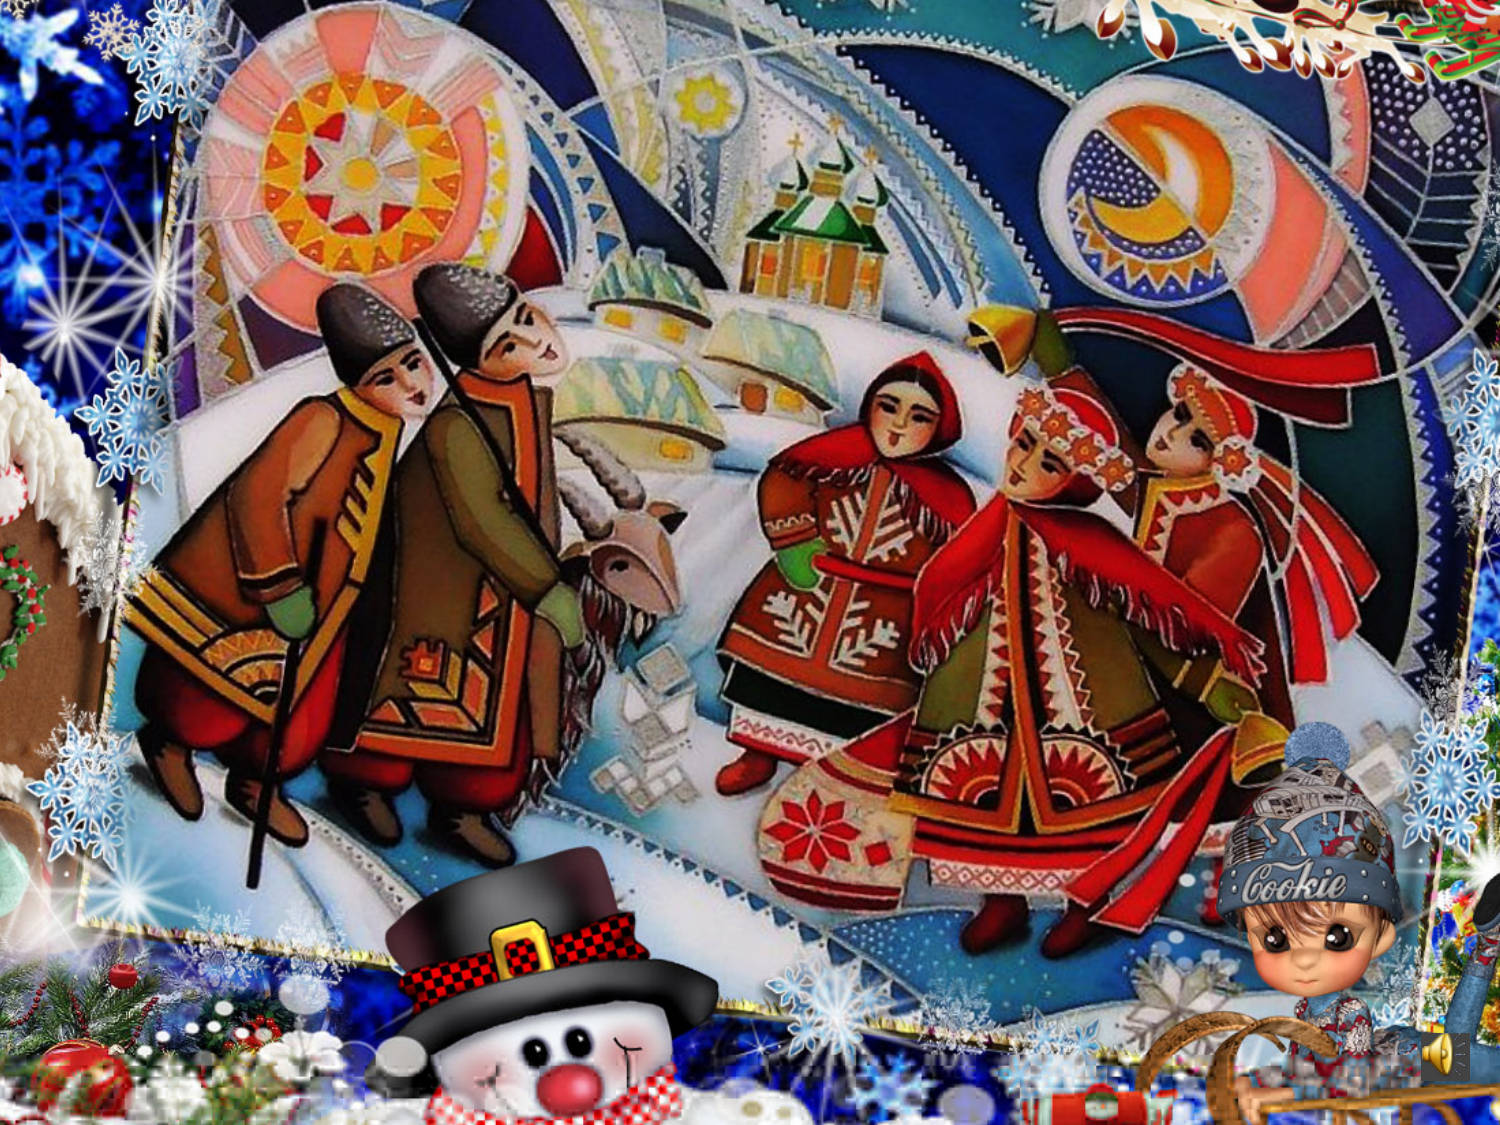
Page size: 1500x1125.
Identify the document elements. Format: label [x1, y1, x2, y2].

list [1422, 1034, 1469, 1081]
picture [0, 0, 1500, 1125]
